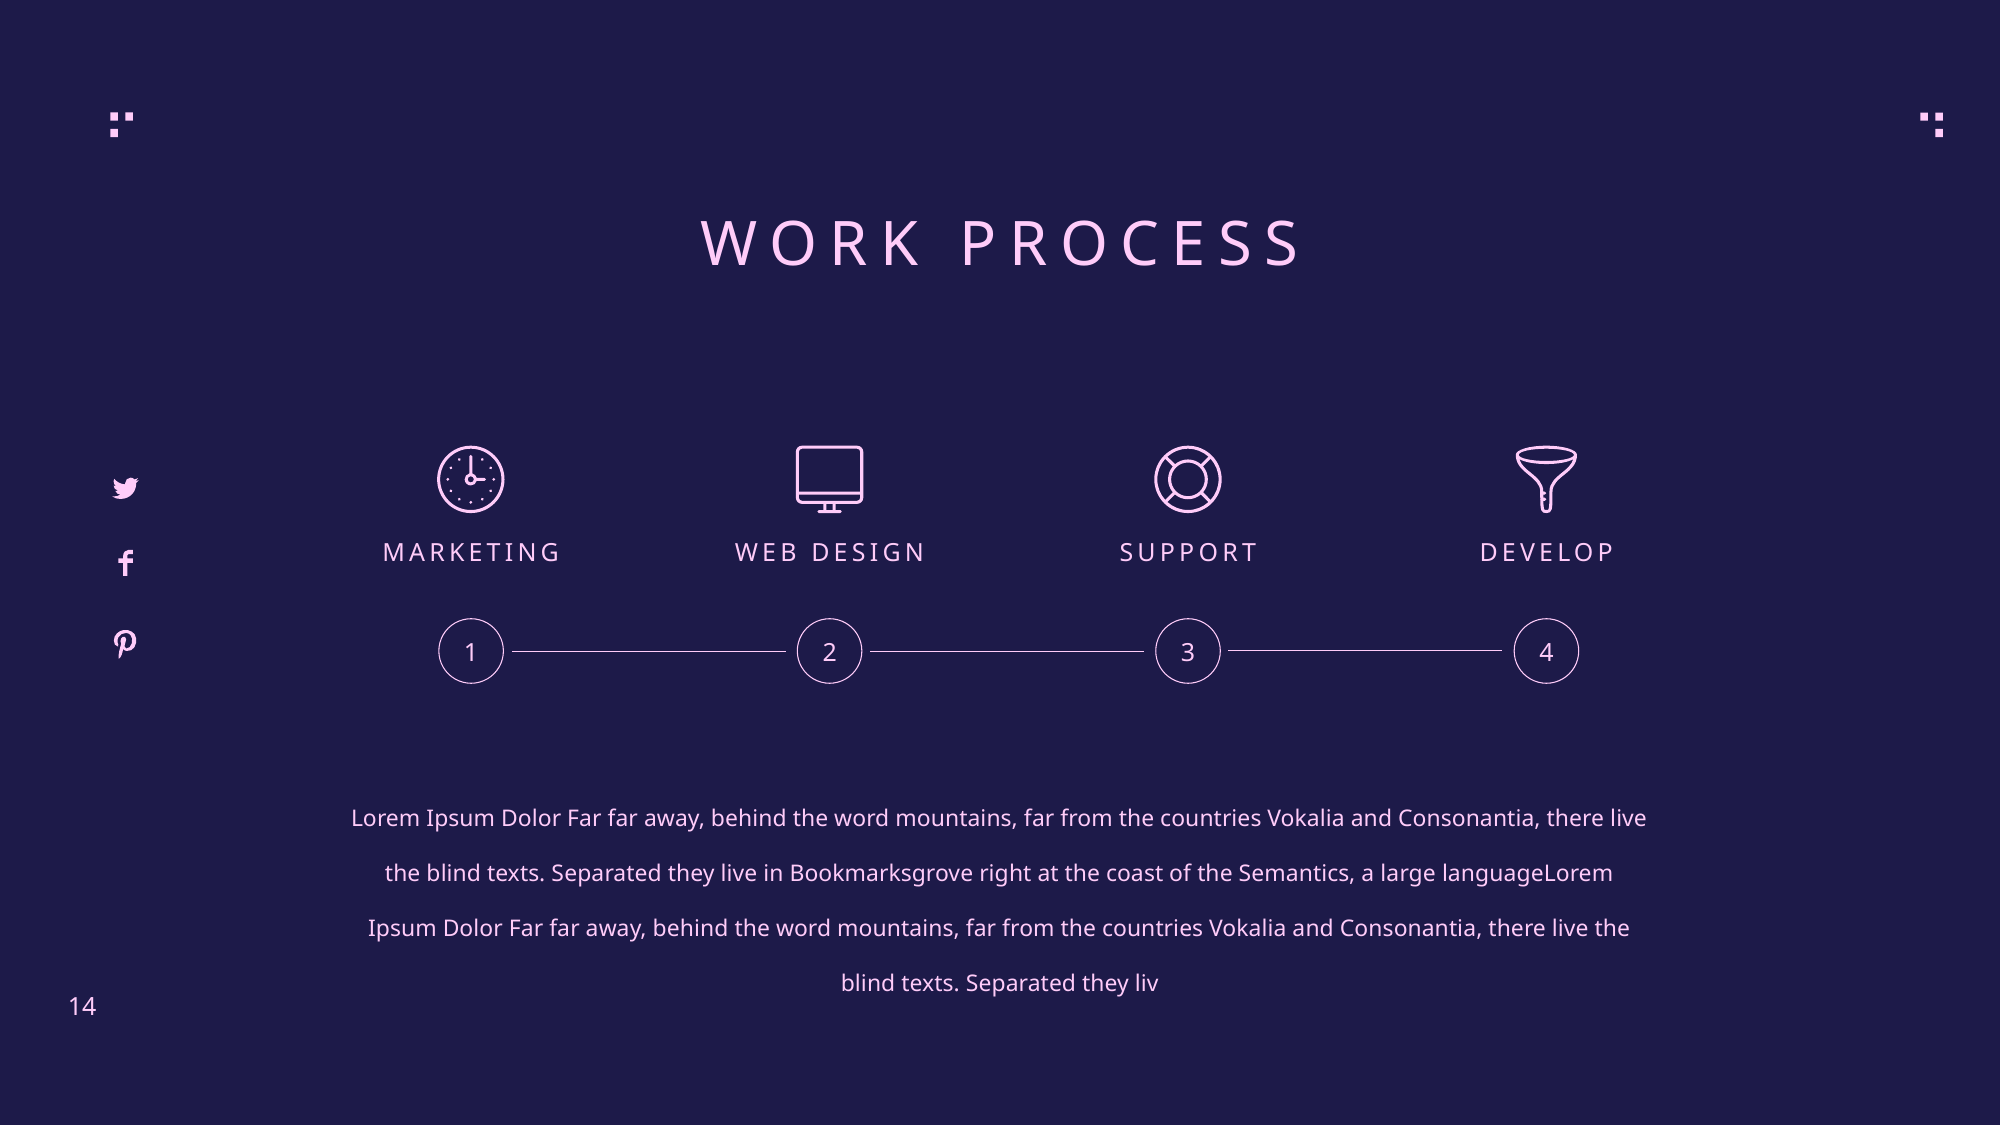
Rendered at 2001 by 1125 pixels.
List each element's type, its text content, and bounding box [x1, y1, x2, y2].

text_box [730, 445, 930, 567]
text_box 2 [796, 617, 863, 685]
text_box 3 [1154, 617, 1222, 685]
text_box WORK PROCESS [293, 205, 1707, 287]
text_box 1 [437, 617, 505, 685]
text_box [1475, 445, 1618, 567]
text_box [1115, 445, 1261, 567]
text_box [376, 445, 565, 567]
text_box 4 [1513, 617, 1580, 685]
text_box Lorem Ipsum Dolor Far far away, behind the word mountains, far from the countries Vokalia and Consonantia, there live the blind texts. Separated they live in Bookmarksgrove right at the coast of the Semantics, a large languageLorem Ipsum Dolor Far far away, behind the word mountains, far from the countries Vokalia and Consonantia, there live the blind texts. Separated they liv [333, 768, 1667, 1004]
